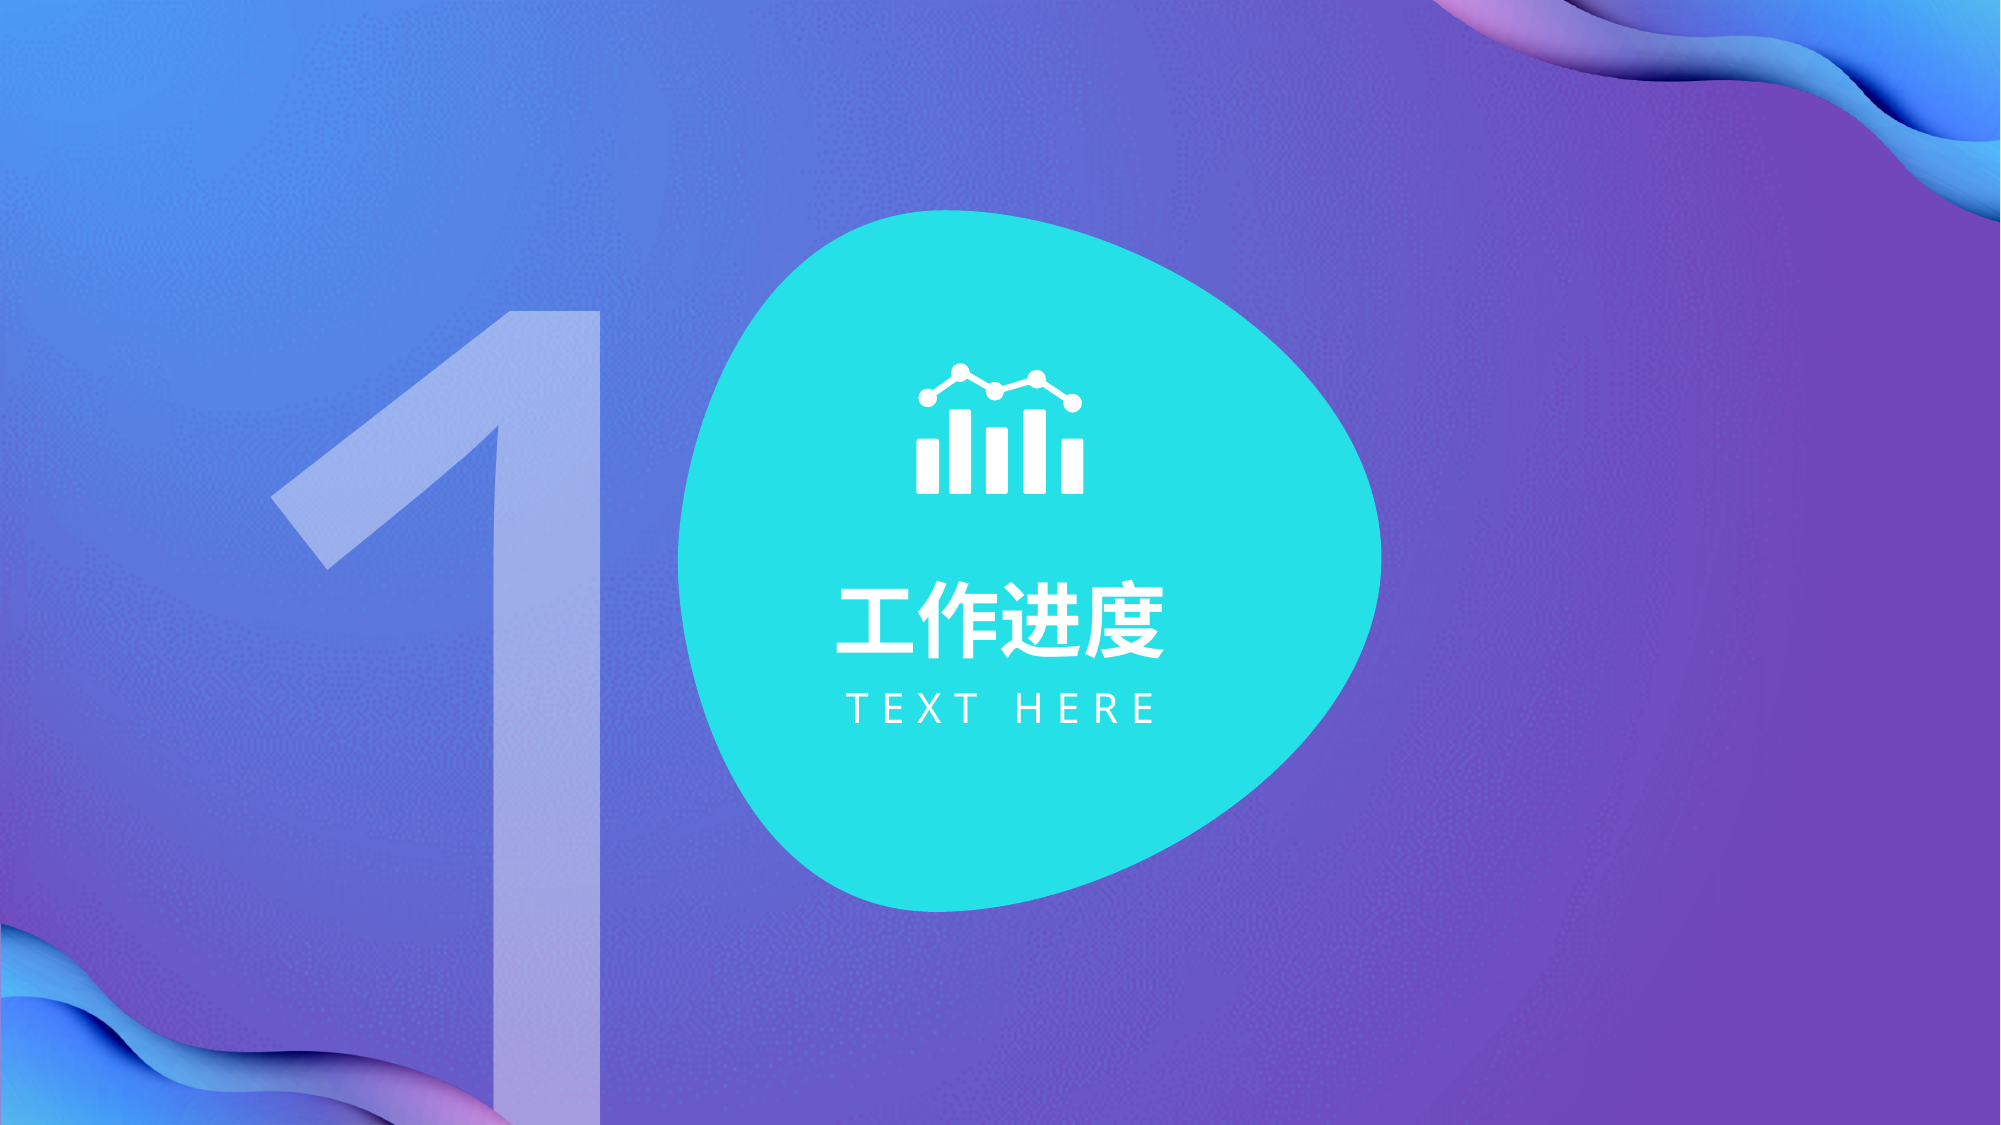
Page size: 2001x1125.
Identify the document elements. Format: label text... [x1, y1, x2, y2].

text_box [918, 363, 1083, 413]
text_box 1 [146, 0, 495, 916]
text_box [1023, 409, 1046, 494]
picture [0, 0, 2001, 1125]
text_box [985, 427, 1008, 494]
text_box [949, 409, 972, 494]
text_box [715, 743, 1304, 913]
text_box 工作进度 [805, 561, 1194, 671]
text_box [676, 209, 1383, 671]
text_box [1061, 438, 1084, 494]
text_box TEXT HERE [640, 671, 1360, 743]
text_box [916, 438, 940, 494]
